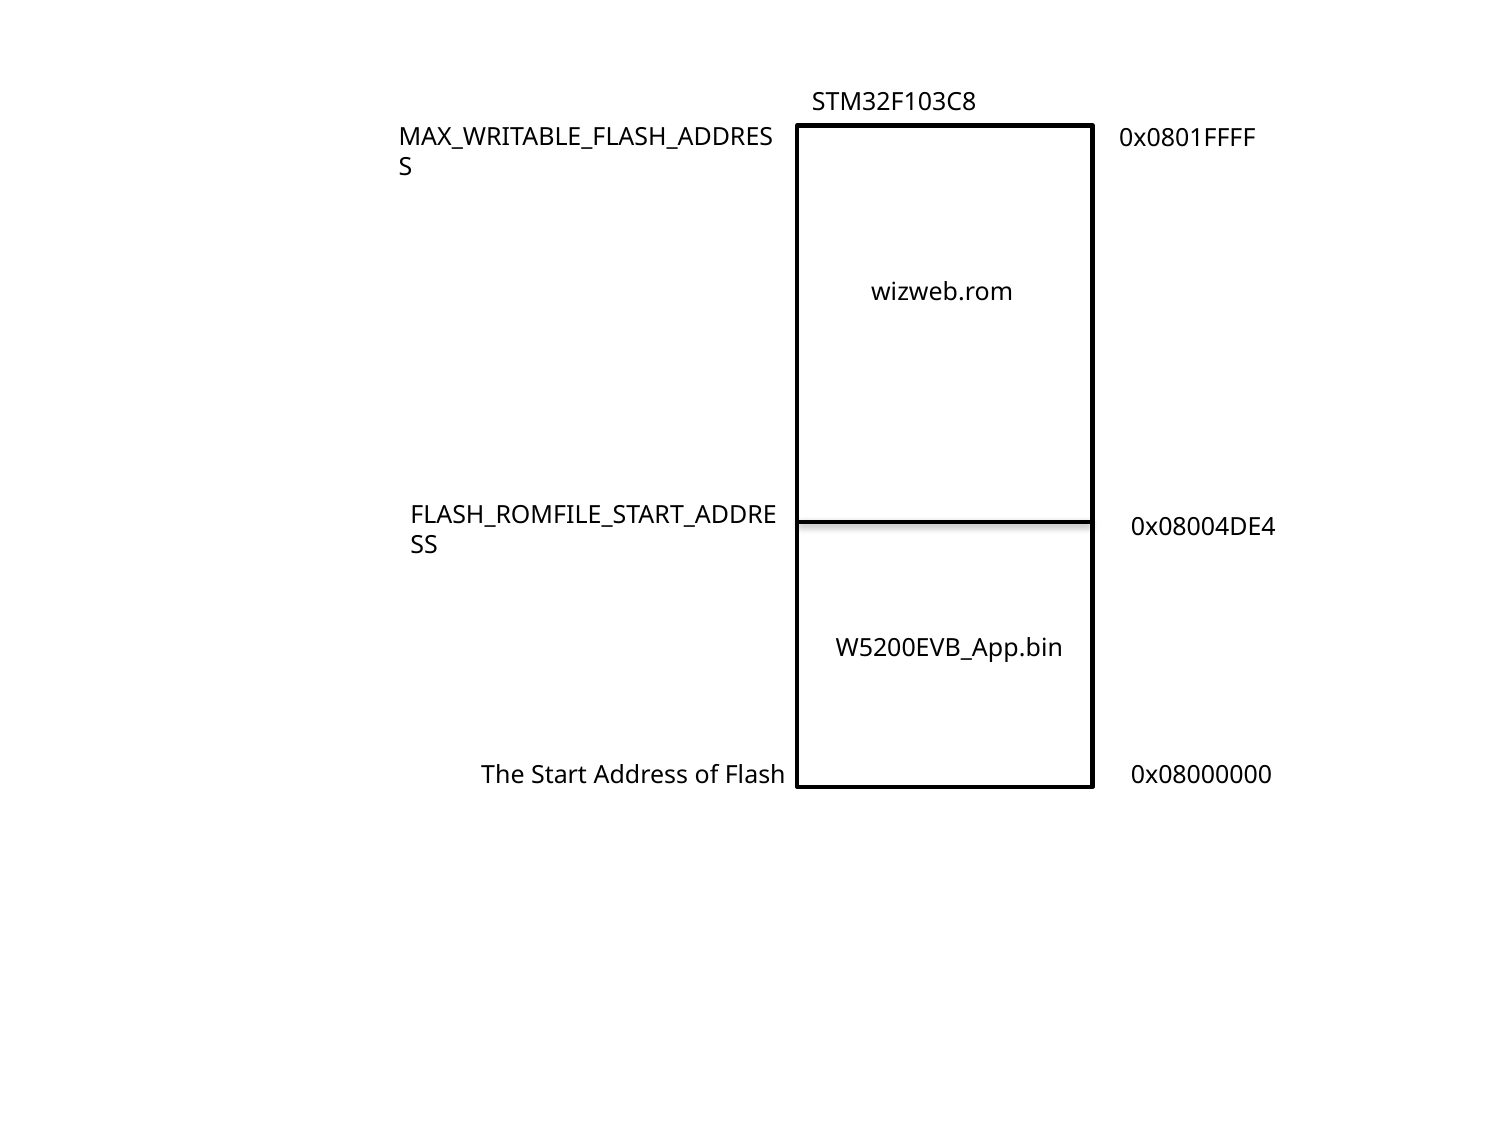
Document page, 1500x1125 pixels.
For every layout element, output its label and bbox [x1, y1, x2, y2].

text_box [383, 77, 1306, 798]
